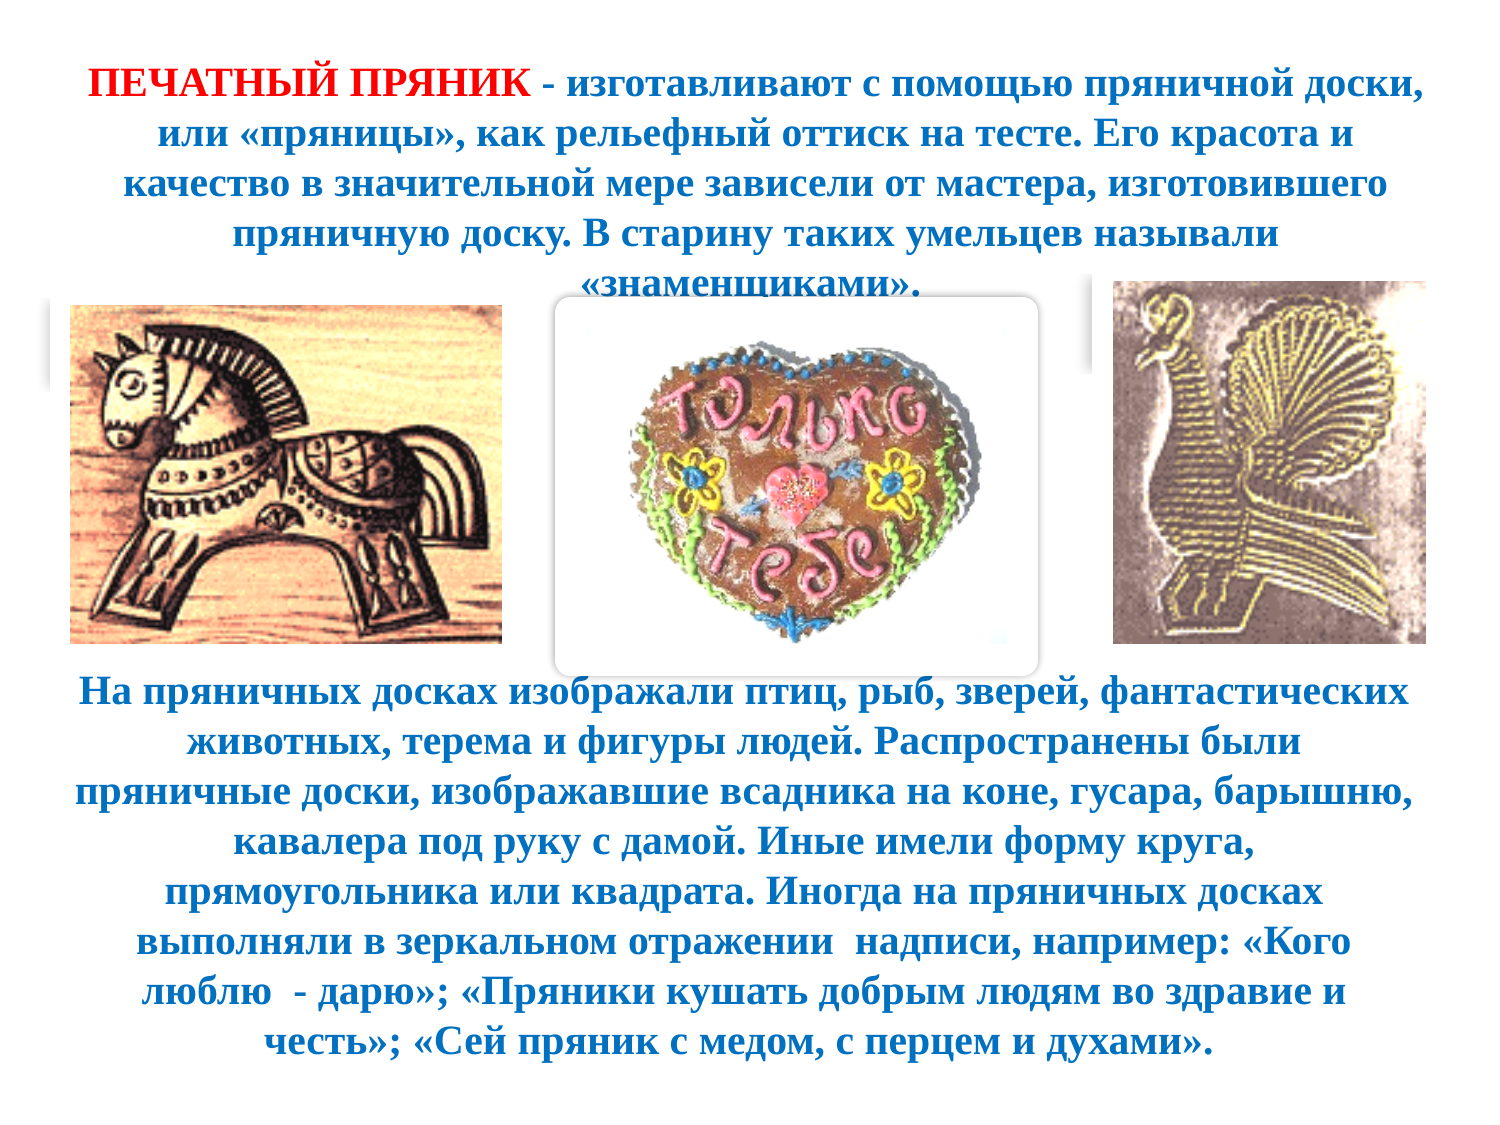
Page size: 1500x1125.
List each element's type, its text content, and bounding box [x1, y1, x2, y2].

picture [70, 304, 503, 645]
text_box На пряничных досках изображали птиц, рыб, зверей, фантастических животных, терема и фигуры людей. Распространены были пряничные доски, изображавшие всадника на коне, гусара, барышню, кавалера под руку с дамой. Иные имели форму круга, прямоугольника или квадрата. Иногда на пряничных досках выполняли в зеркальном отражении надписи, например: «Кого люблю - дарю»; «Пряники кушать добрым людям во здравие и честь»; «Сей пряник с медом, с перцем и духами». [58, 655, 1430, 1121]
text_box ПЕЧАТНЫЙ ПРЯНИК - изготавливают с помощью пряничной доски, или «пряницы», как рельефный оттиск на тесте. Его красота и качество в значительной мере зависели от мастера, изготовившего пряничную доску. В старину таких умельцев называли «знаменщиками». [70, 46, 1442, 312]
picture [585, 327, 1007, 645]
picture [1113, 280, 1426, 645]
